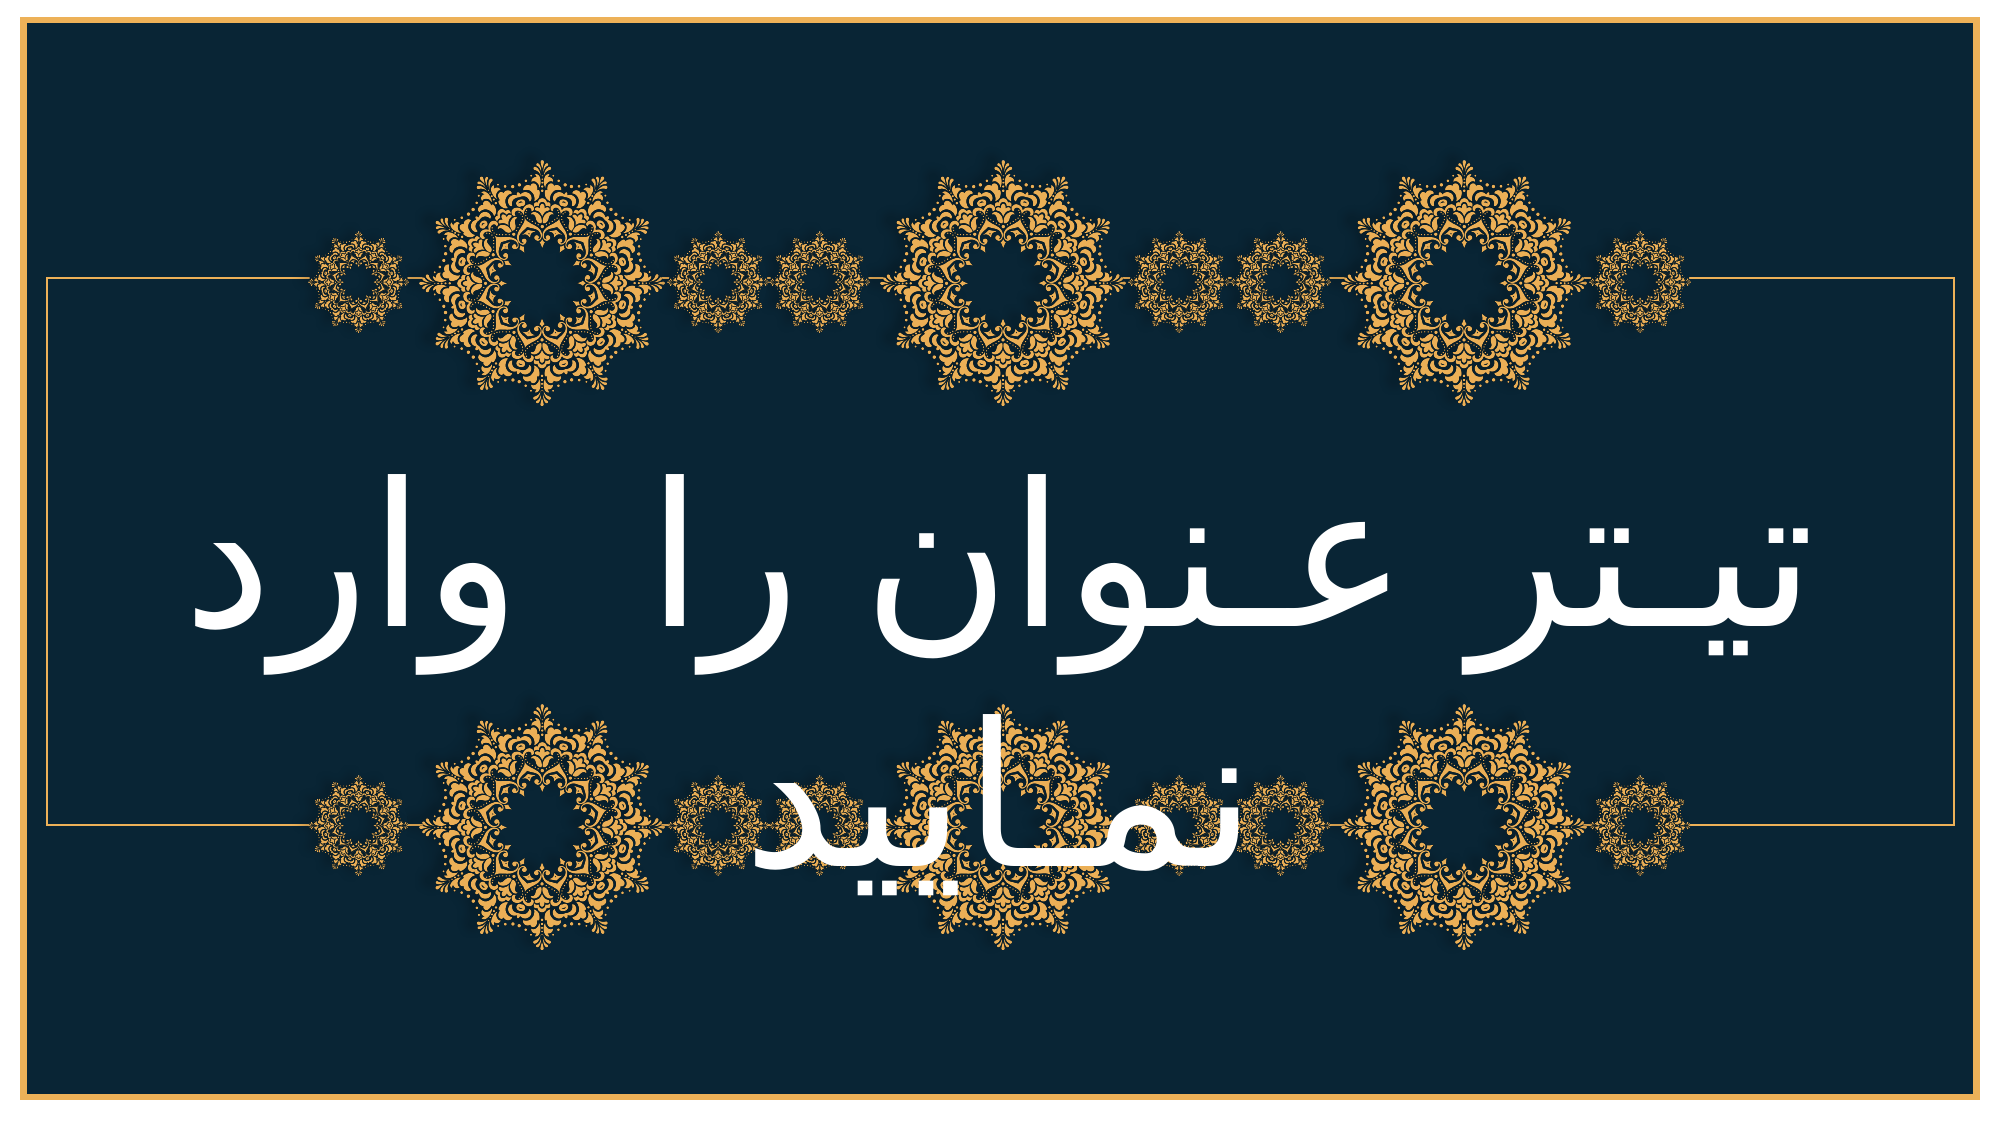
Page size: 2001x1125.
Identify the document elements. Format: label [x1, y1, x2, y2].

text_box [46, 157, 1955, 950]
